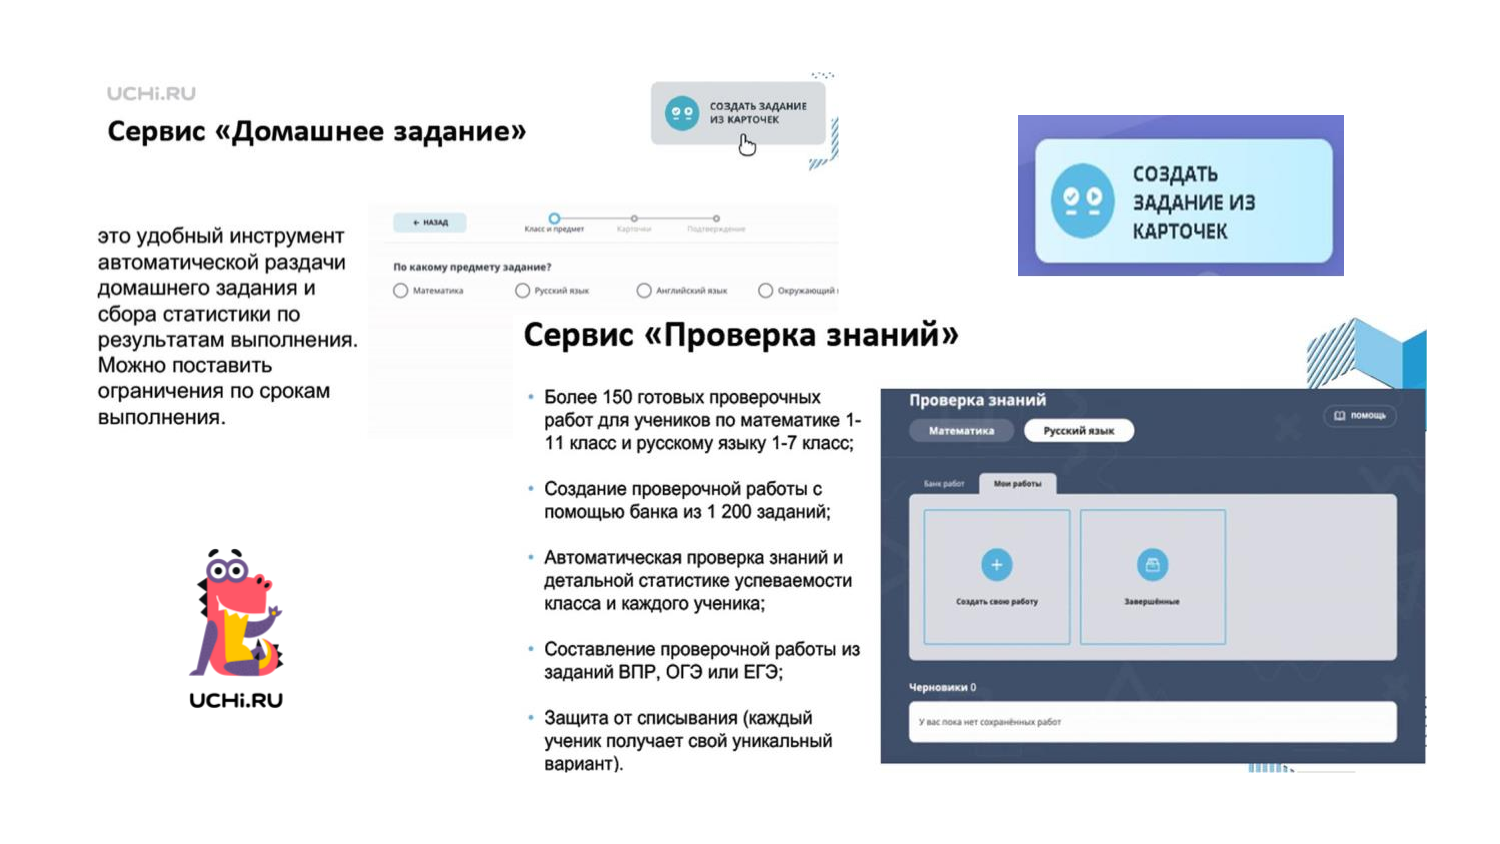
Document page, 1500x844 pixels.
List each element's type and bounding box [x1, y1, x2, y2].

picture [88, 72, 1427, 774]
picture [1017, 115, 1345, 278]
picture [123, 517, 349, 744]
